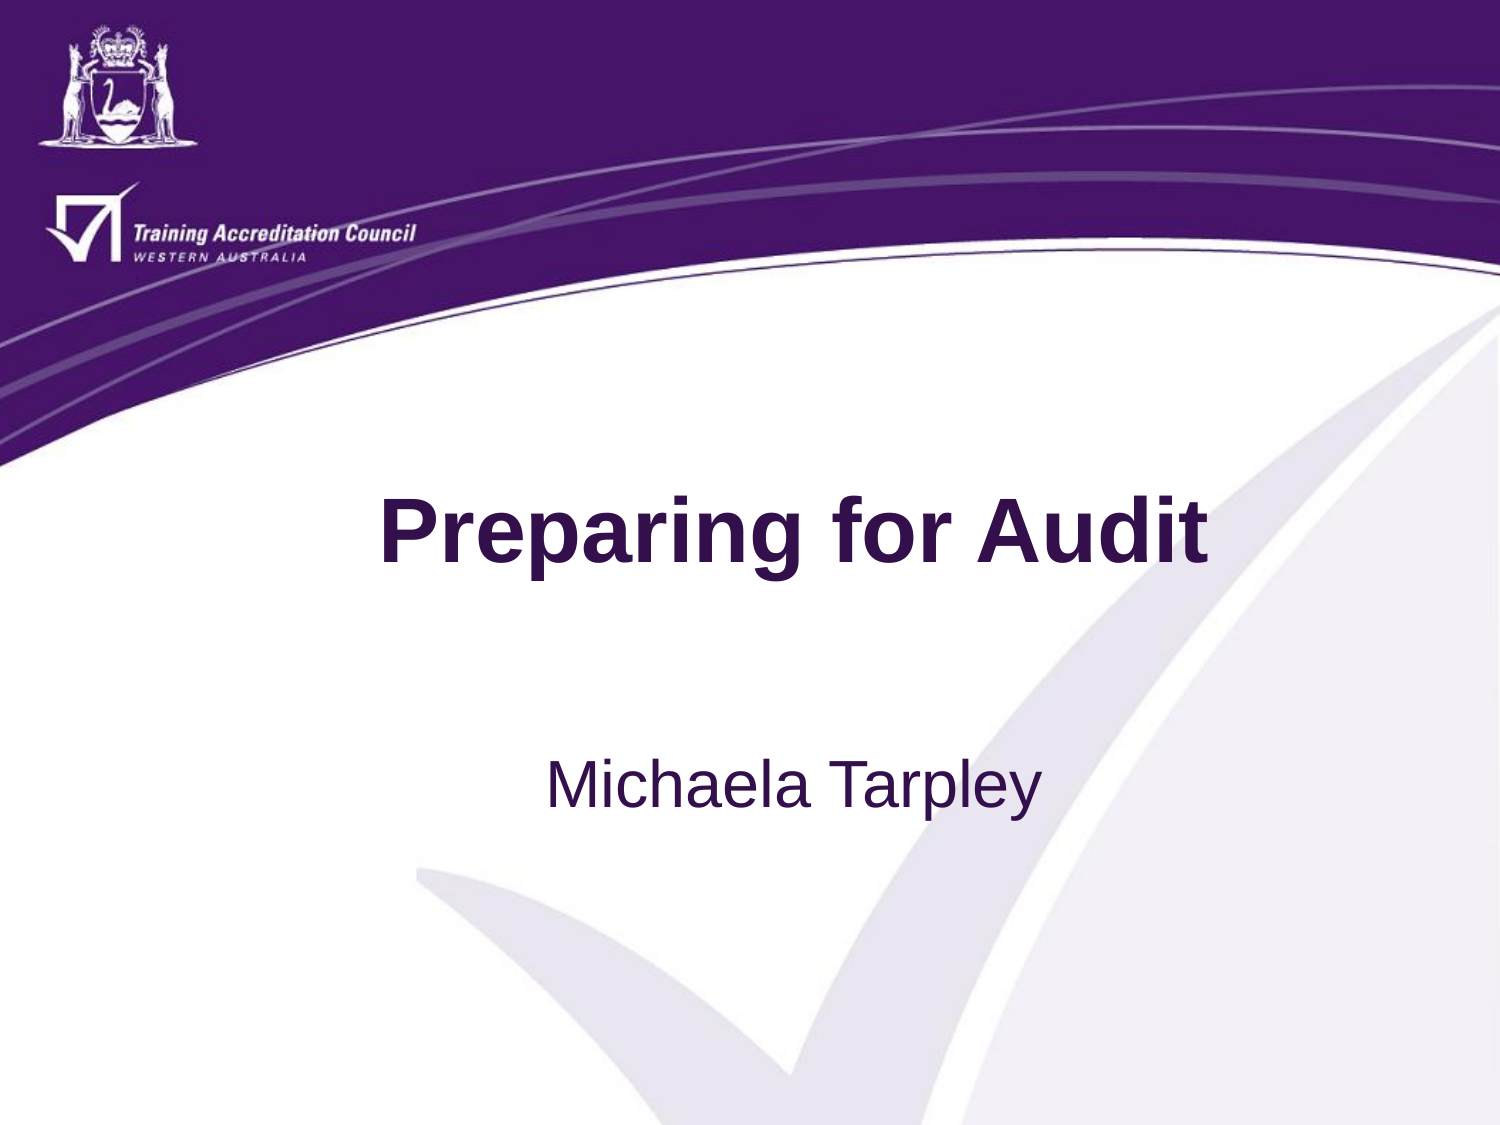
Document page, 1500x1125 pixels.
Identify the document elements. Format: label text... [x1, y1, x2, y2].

picture [0, 0, 1500, 1125]
title Preparing for Audit Michaela Tarpley [156, 562, 1432, 804]
